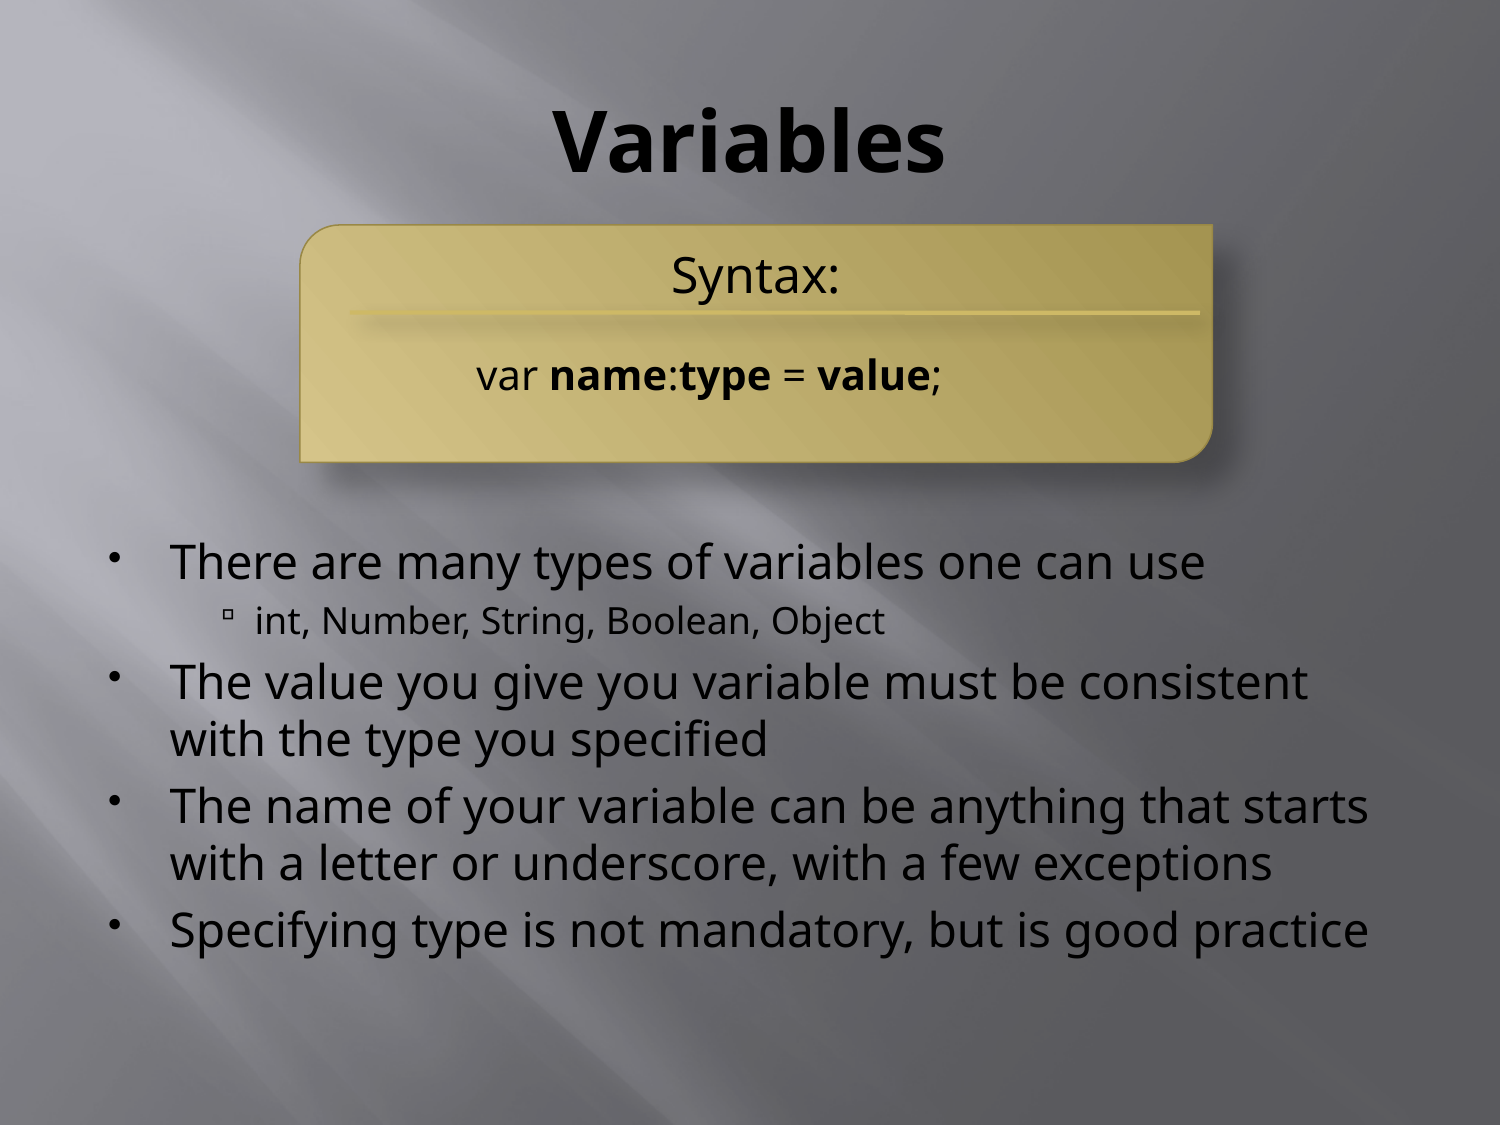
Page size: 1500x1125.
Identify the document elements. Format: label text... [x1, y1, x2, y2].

text_box Syntax: var name:type = value; [299, 224, 1214, 464]
title Variables [75, 45, 1425, 233]
list There are many types of variables one can use int, Number, String, Boolean, Object The value you give you variable must be consistent with the type you specified The name of your variable can be anything that starts with a letter or underscore, with a few exceptions Specifying type is not mandatory, but is good practice [75, 525, 1425, 1035]
